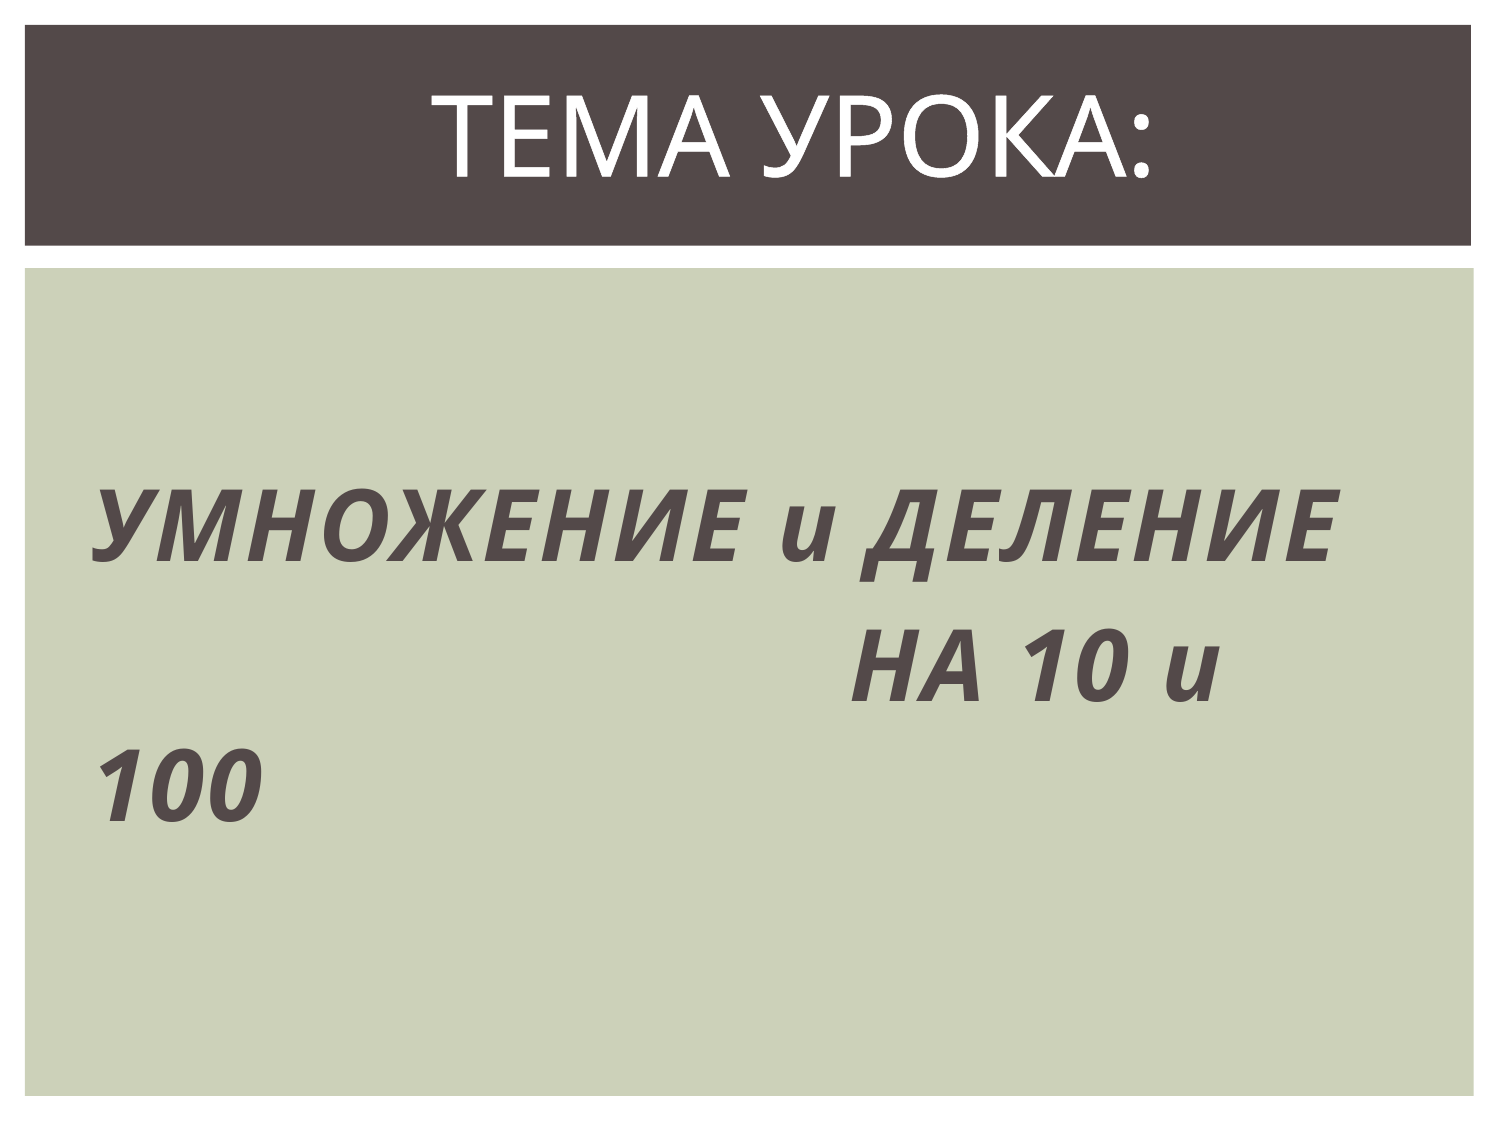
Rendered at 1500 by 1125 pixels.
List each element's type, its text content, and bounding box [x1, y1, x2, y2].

list УМНОЖЕНИЕ и ДЕЛЕНИЕ НА 10 и 100 [76, 314, 1437, 780]
title ТЕМА УРОКА: [100, 54, 1400, 209]
